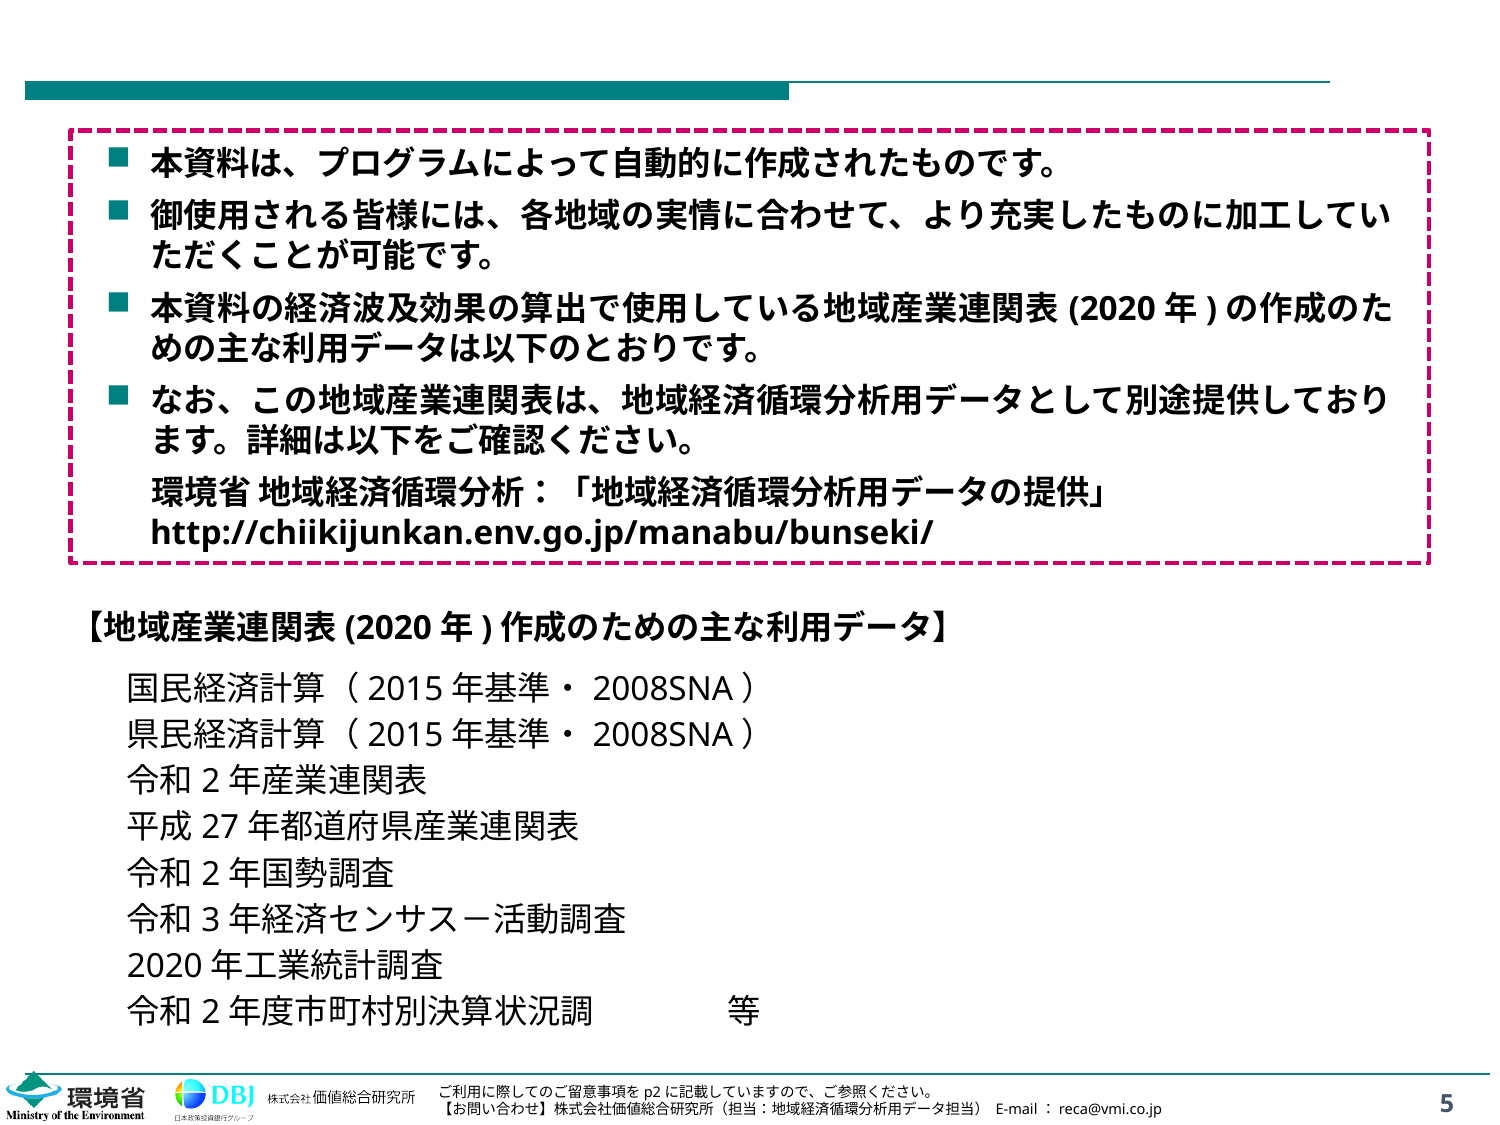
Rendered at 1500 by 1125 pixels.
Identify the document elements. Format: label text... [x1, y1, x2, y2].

picture [2, 1071, 148, 1125]
text_box 【地域産業連関表(2020年)作成のための主な利用データ】 [56, 598, 1432, 654]
text_box 本資料は、プログラムによって自動的に作成されたものです。 御使用される皆様には、各地域の実情に合わせて、より充実したものに加工していただくことが可能です。 本資料の経済波及効果の算出で使用している地域産業連関表(2020年)の作成のための主な利用データは以下のとおりです。 なお、この地域産業連関表は、地域経済循環分析用データとして別途提供しております。詳細は以下をご確認ください。 環境省 地域経済循環分析：「地域経済循環分析用データの提供」 http://chiikijunkan.env.go.jp/manabu/bunseki/ [70, 130, 1430, 564]
text_box 国民経済計算（2015年基準・2008SNA） 県民経済計算（2015年基準・2008SNA） 令和2年産業連関表 平成27年都道府県産業連関表 令和2年国勢調査 令和3年経済センサス－活動調査 2020年工業統計調査 令和2年度市町村別決算状況調 等 [112, 659, 1175, 1038]
picture [171, 1075, 419, 1125]
slide_number 5 [1393, 1079, 1500, 1122]
